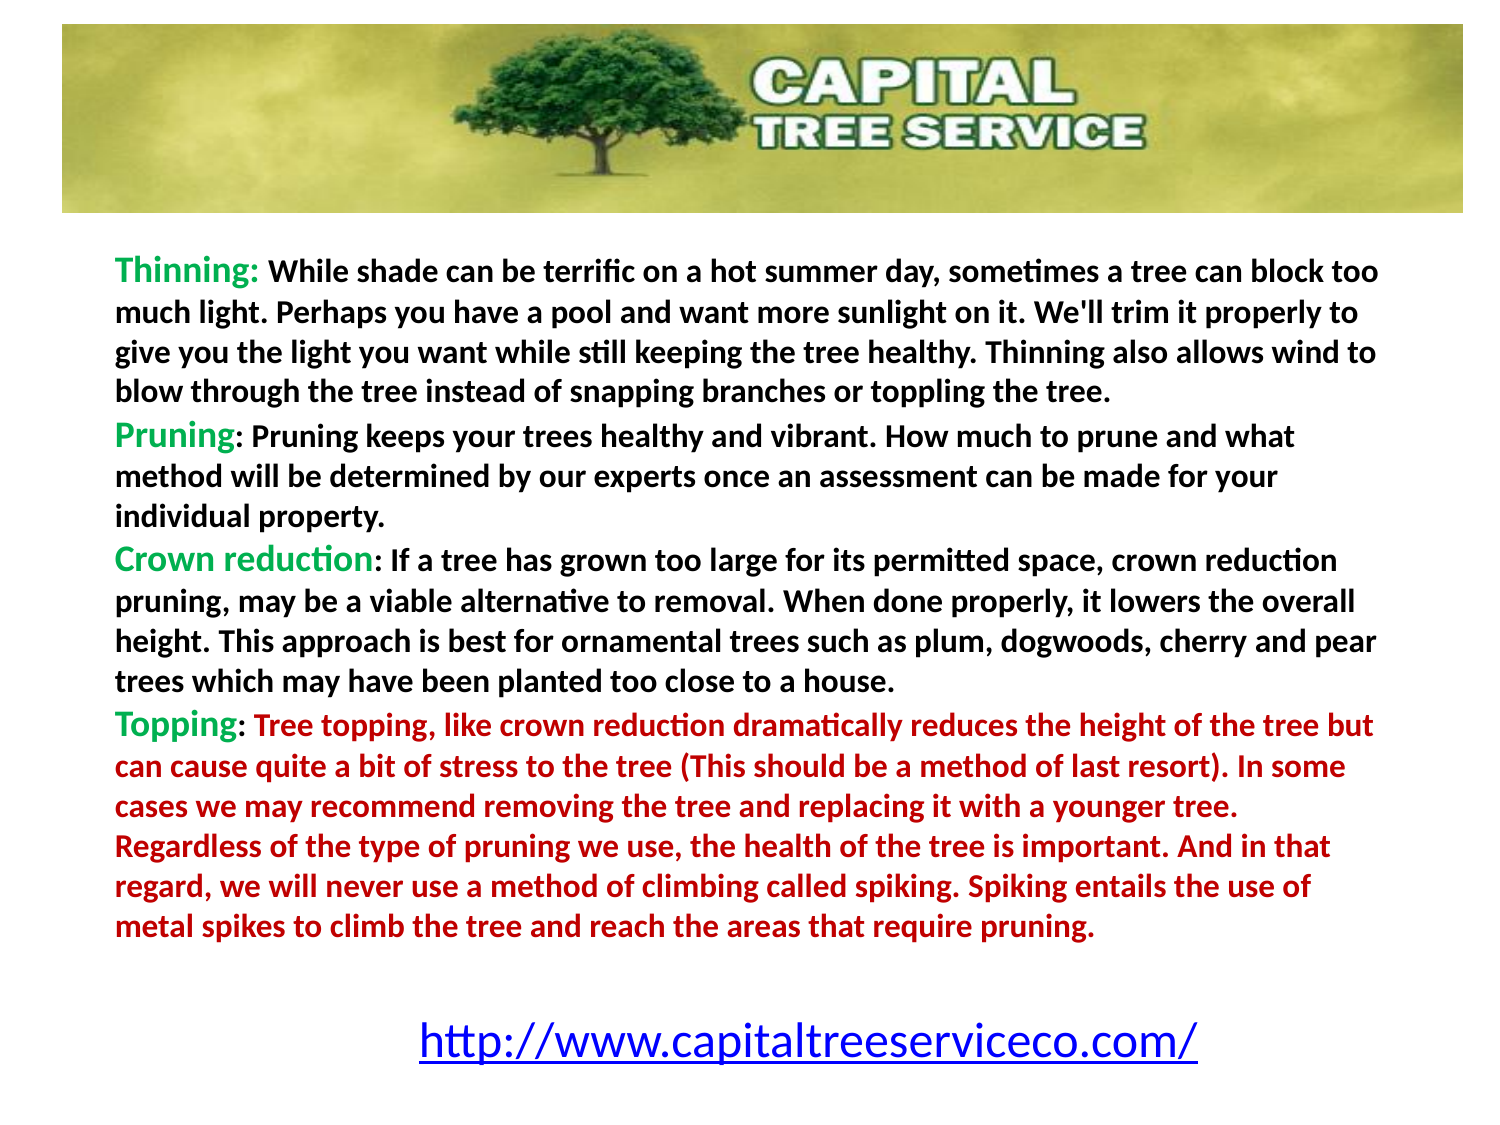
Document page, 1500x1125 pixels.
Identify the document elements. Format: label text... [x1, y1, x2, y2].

text_box Thinning: While shade can be terrific on a hot summer day, sometimes a tree can block too much light. Perhaps you have a pool and want more sunlight on it. We'll trim it properly to give you the light you want while still keeping the tree healthy. Thinning also allows wind to blow through the tree instead of snapping branches or toppling the tree. Pruning: Pruning keeps your trees healthy and vibrant. How much to prune and what method will be determined by our experts once an assessment can be made for your individual property. Crown reduction: If a tree has grown too large for its permitted space, crown reduction pruning, may be a viable alternative to removal. When done properly, it lowers the overall height. This approach is best for ornamental trees such as plum, dogwoods, cherry and pear trees which may have been planted too close to a house. Topping: Tree topping, like crown reduction dramatically reduces the height of the tree but can cause quite a bit of stress to the tree (This should be a method of last resort). In some cases we may recommend removing the tree and replacing it with a younger tree. Regardless of the type of pruning we use, the health of the tree is important. And in that regard, we will never use a method of climbing called spiking. Spiking entails the use of metal spikes to climb the tree and reach the areas that require pruning. [99, 237, 1400, 952]
picture [62, 24, 1463, 213]
text_box http://www.capitaltreeserviceco.com/ [403, 999, 1213, 1075]
